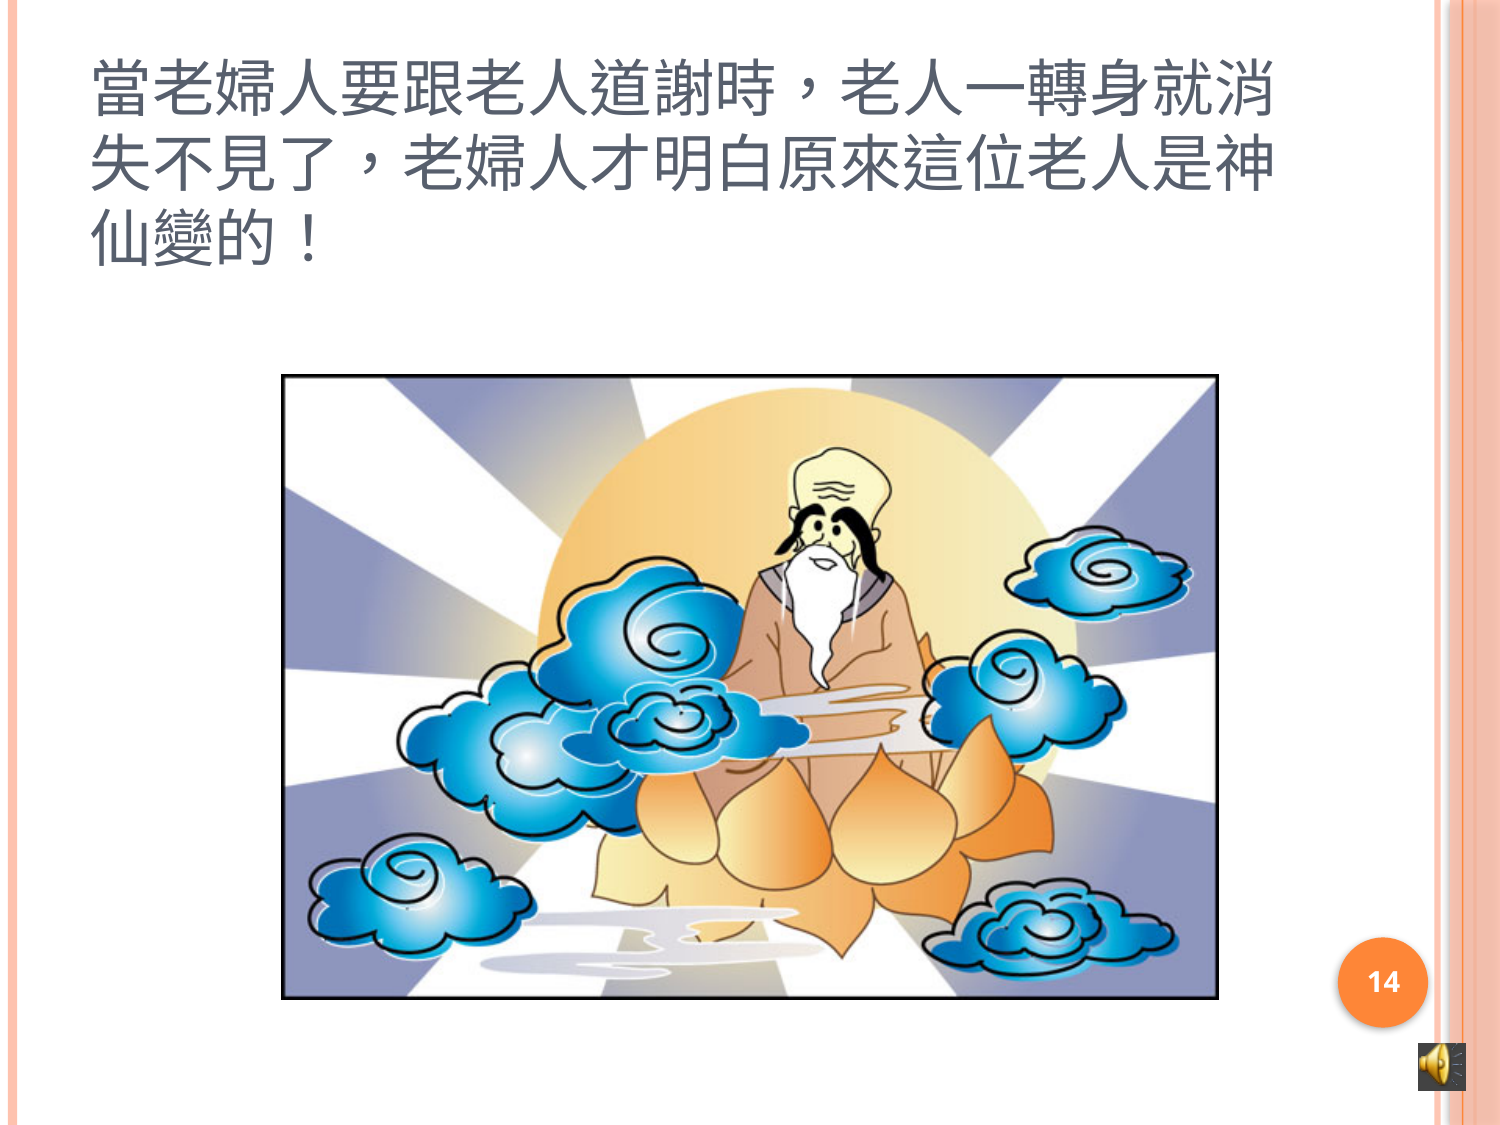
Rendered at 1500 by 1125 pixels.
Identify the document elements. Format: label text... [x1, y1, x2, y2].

title 當老婦人要跟老人道謝時，老人一轉身就消失不見了，老婦人才明白原來這位老人是神仙變的！ [75, 35, 1300, 282]
picture [1416, 1041, 1468, 1093]
slide_number 14 [1333, 940, 1434, 1026]
picture [280, 374, 1220, 1001]
